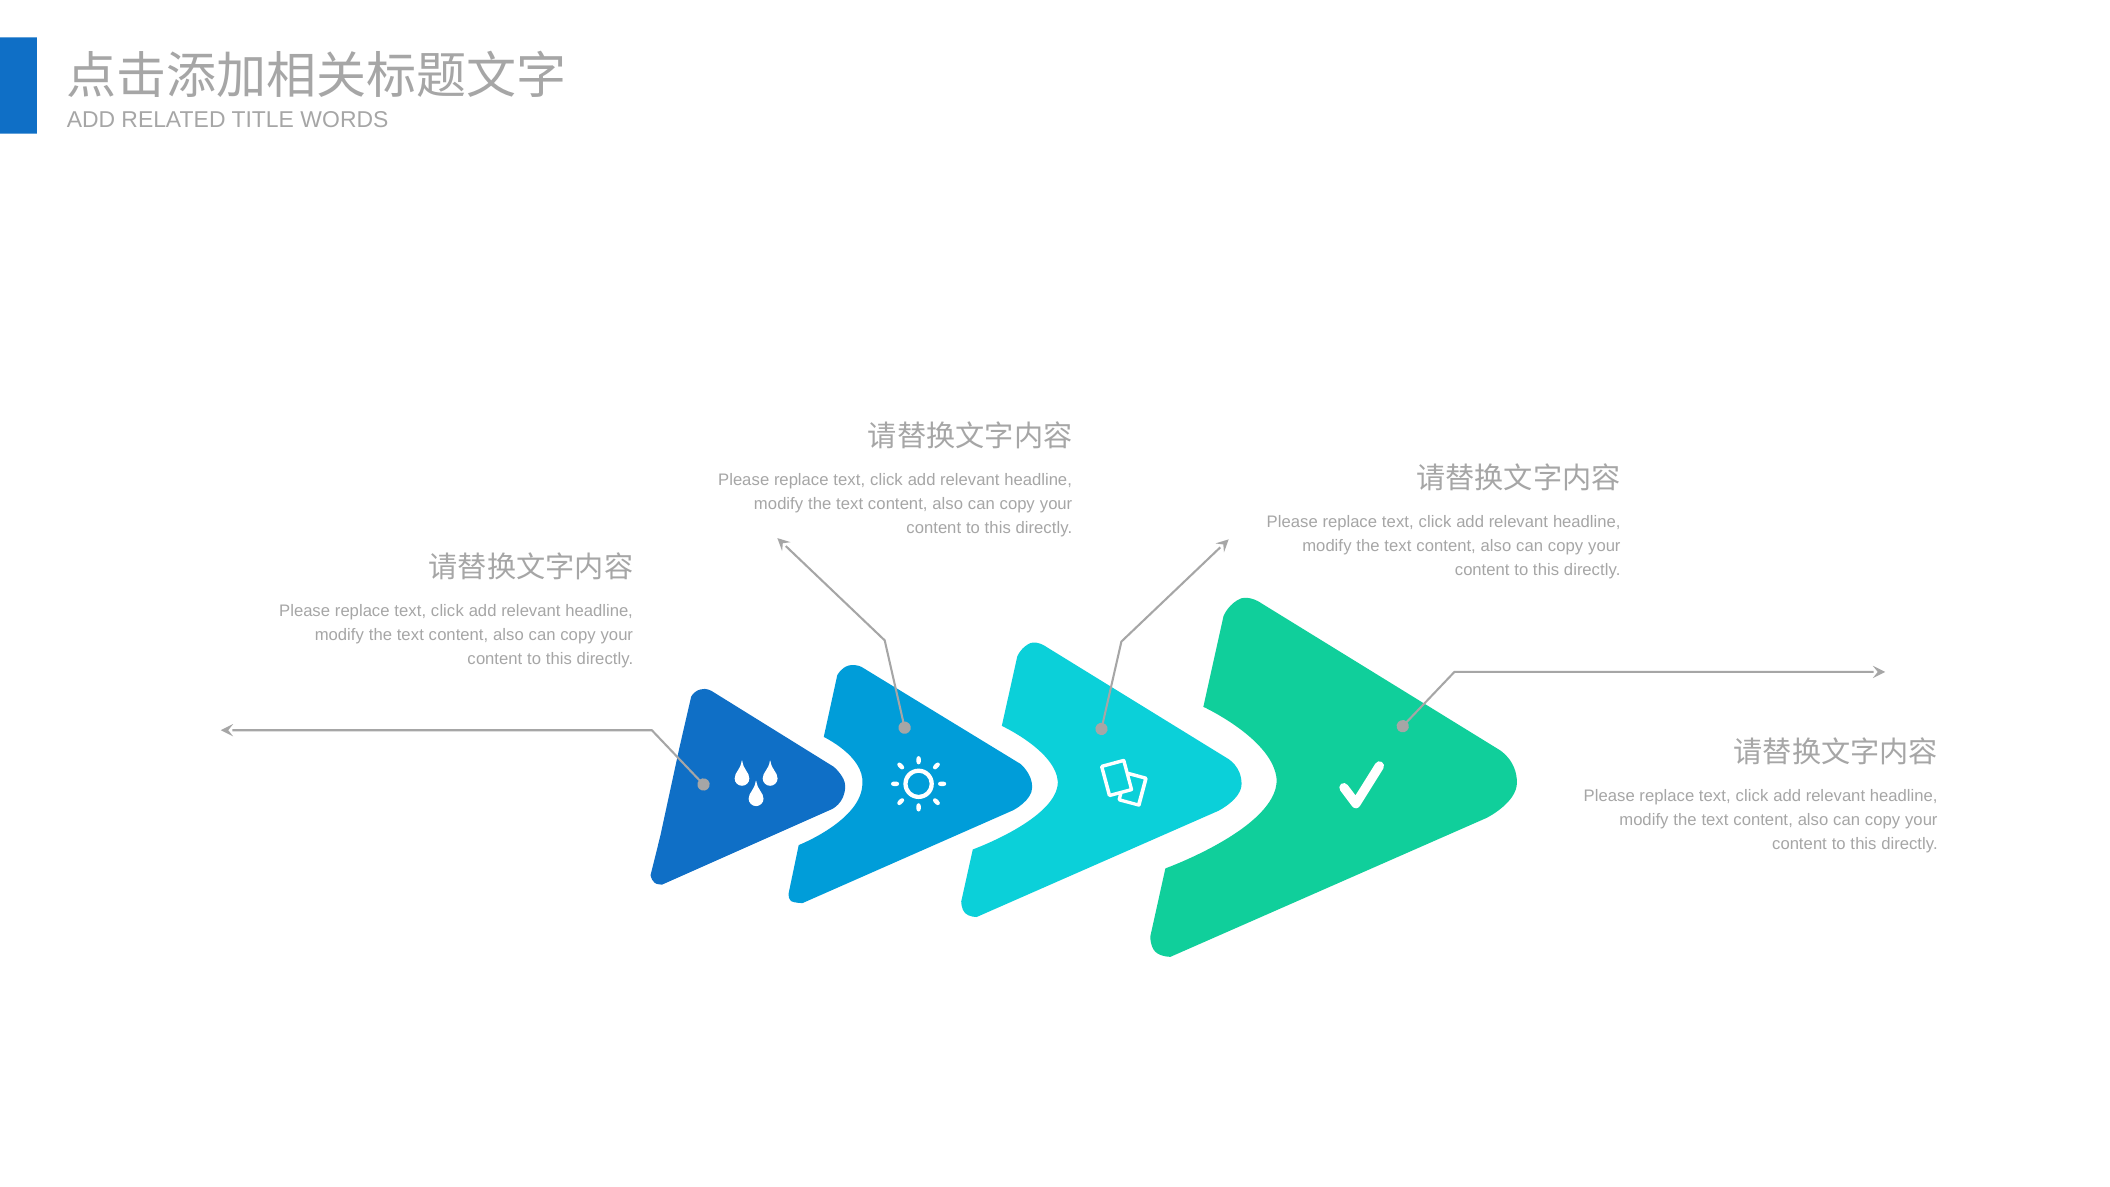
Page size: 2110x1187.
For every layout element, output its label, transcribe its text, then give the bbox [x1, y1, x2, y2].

text_box ADD RELATED TITLE WORDS [66, 104, 389, 132]
text_box 请替换文字内容 [401, 533, 634, 592]
text_box 点击添加相关标题文字 [66, 43, 567, 104]
text_box Please replace text, click add relevant headline, modify the text content, also can copy your content to this directly. [696, 465, 1073, 560]
text_box [0, 36, 38, 135]
text_box 请替换文字内容 [1388, 444, 1621, 503]
text_box [792, 560, 838, 595]
text_box 请替换文字内容 [840, 401, 1073, 461]
text_box Please replace text, click add relevant headline, modify the text content, also can copy your content to this directly. [1562, 780, 1939, 876]
text_box 请替换文字内容 [1705, 717, 1939, 777]
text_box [650, 595, 1517, 957]
text_box [220, 724, 650, 779]
text_box [1517, 665, 1886, 714]
text_box [1170, 539, 1229, 595]
text_box Please replace text, click add relevant headline, modify the text content, also can copy your content to this directly. [257, 596, 634, 692]
text_box Please replace text, click add relevant headline, modify the text content, also can copy your content to this directly. [1245, 507, 1622, 603]
